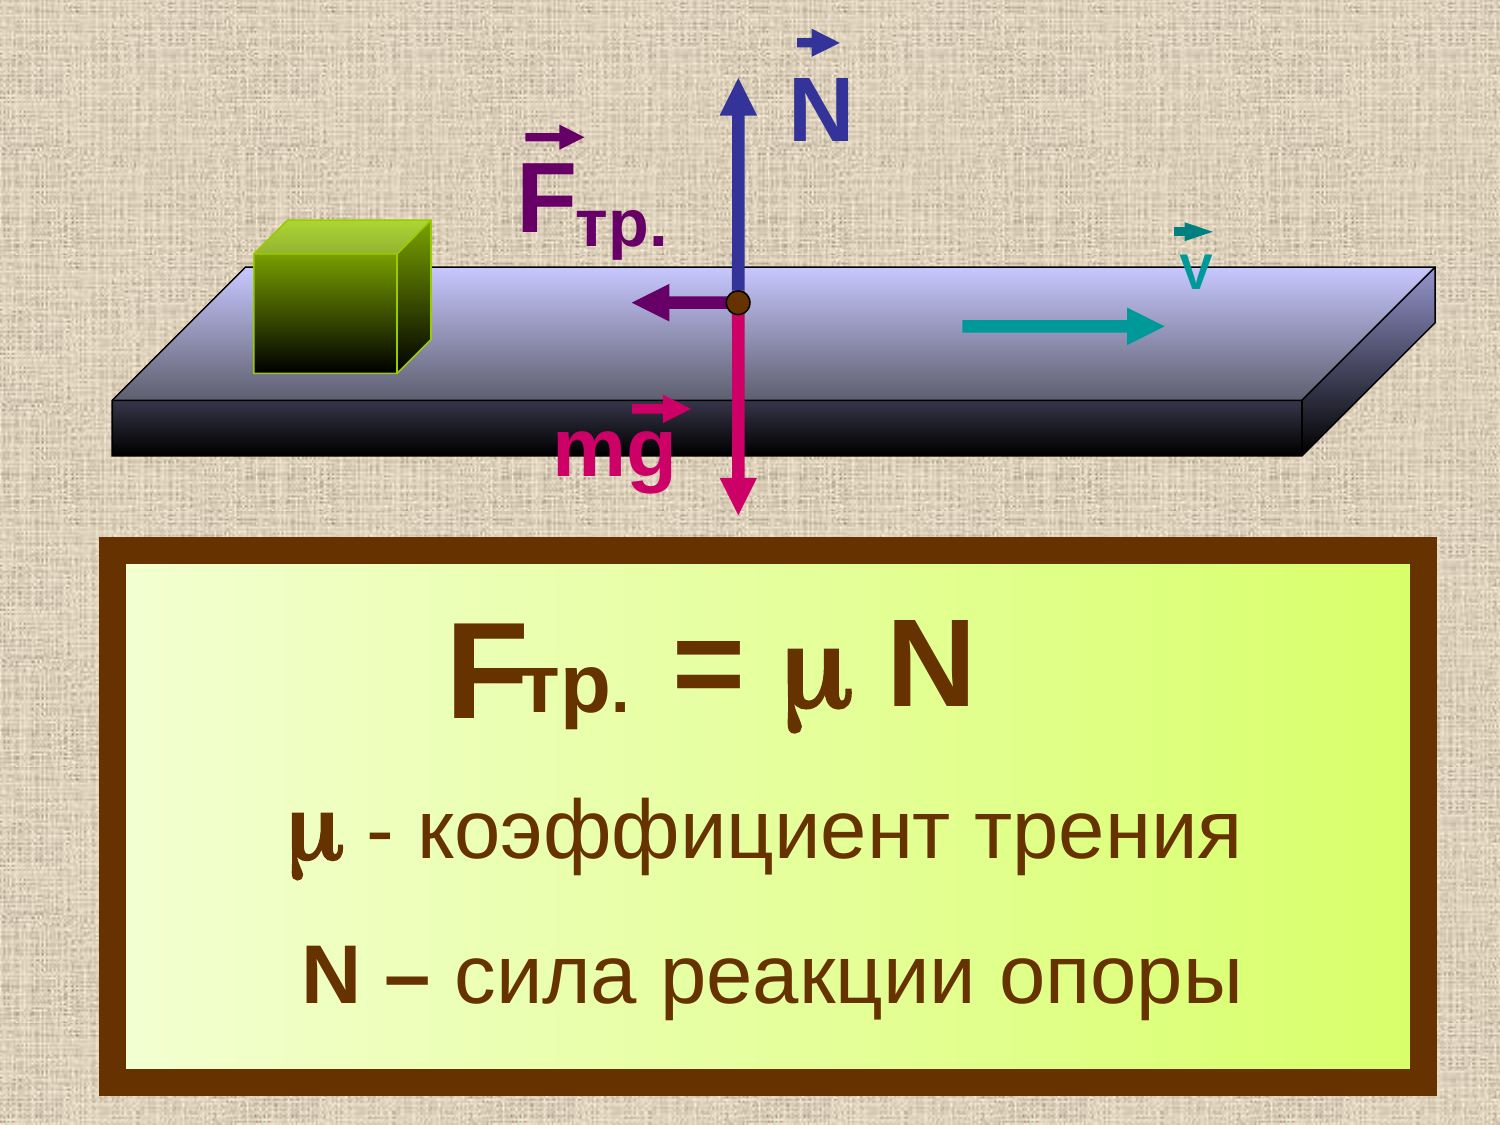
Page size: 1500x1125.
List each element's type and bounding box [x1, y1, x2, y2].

text_box [111, 550, 1424, 1083]
text_box [537, 385, 704, 501]
text_box [732, 78, 745, 290]
text_box [631, 296, 726, 309]
text_box [501, 125, 691, 268]
text_box [773, 42, 881, 168]
text_box [962, 231, 1223, 327]
text_box [732, 315, 745, 516]
text_box [708, 400, 738, 456]
text_box [253, 220, 431, 374]
text_box [739, 267, 1436, 456]
text_box [112, 267, 532, 456]
text_box [726, 290, 751, 315]
picture [0, 0, 1500, 1125]
